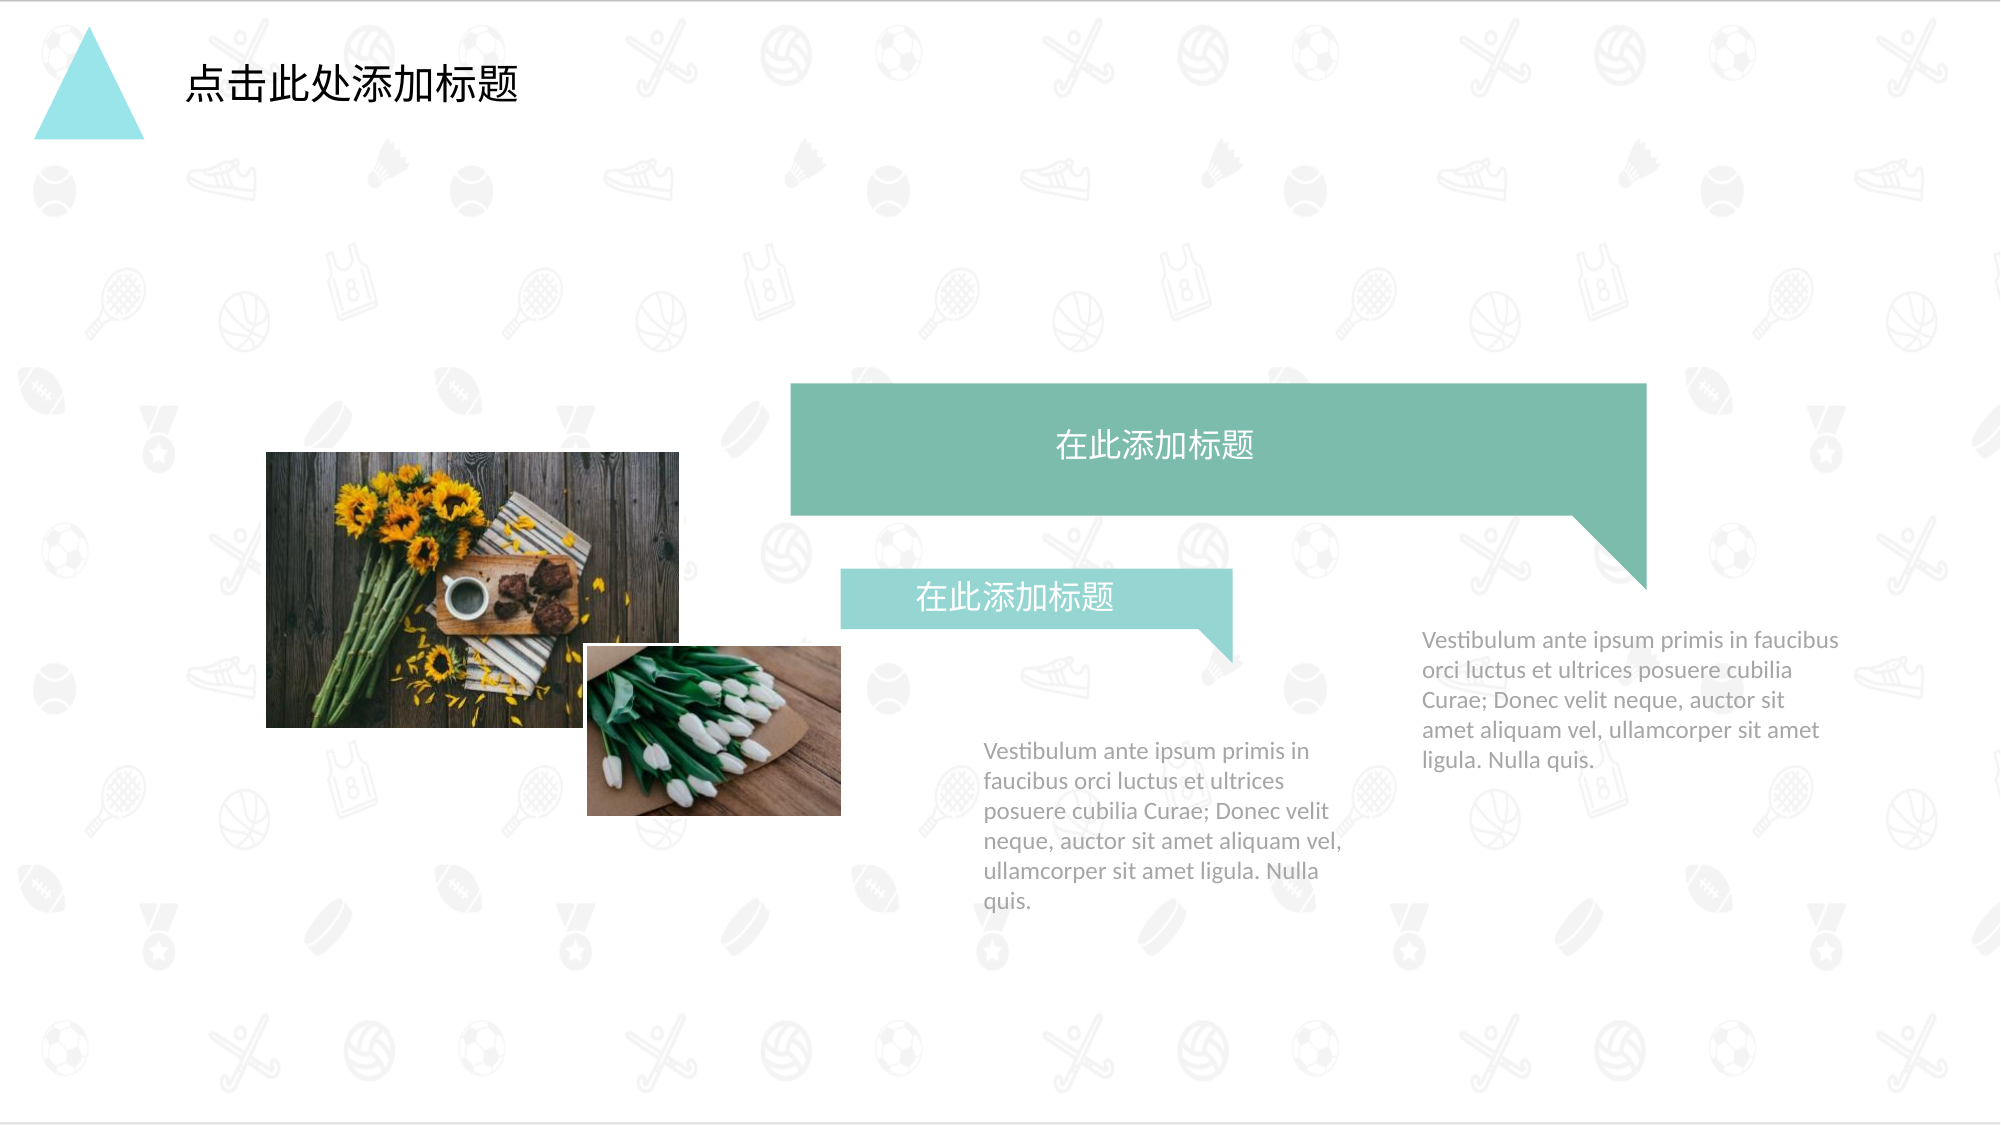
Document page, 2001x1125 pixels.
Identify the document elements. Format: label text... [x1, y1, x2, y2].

text_box 在此添加标题 [900, 568, 1131, 624]
text_box [32, 23, 147, 141]
text_box [840, 568, 1233, 664]
picture [0, 0, 2001, 1125]
text_box 点击此处添加标题 [170, 50, 552, 115]
text_box 在此添加标题 [1039, 416, 1270, 472]
text_box [790, 383, 1647, 591]
text_box Vestibulum ante ipsum primis in faucibus orci luctus et ultrices posuere cubilia Curae; Donec velit neque, auctor sit amet aliquam vel, ullamcorper sit amet ligula. Nulla quis. [968, 727, 1370, 922]
text_box Vestibulum ante ipsum primis in faucibus orci luctus et ultrices posuere cubilia Curae; Donec velit neque, auctor sit amet aliquam vel, ullamcorper sit amet ligula. Nulla quis. [1407, 615, 1856, 781]
